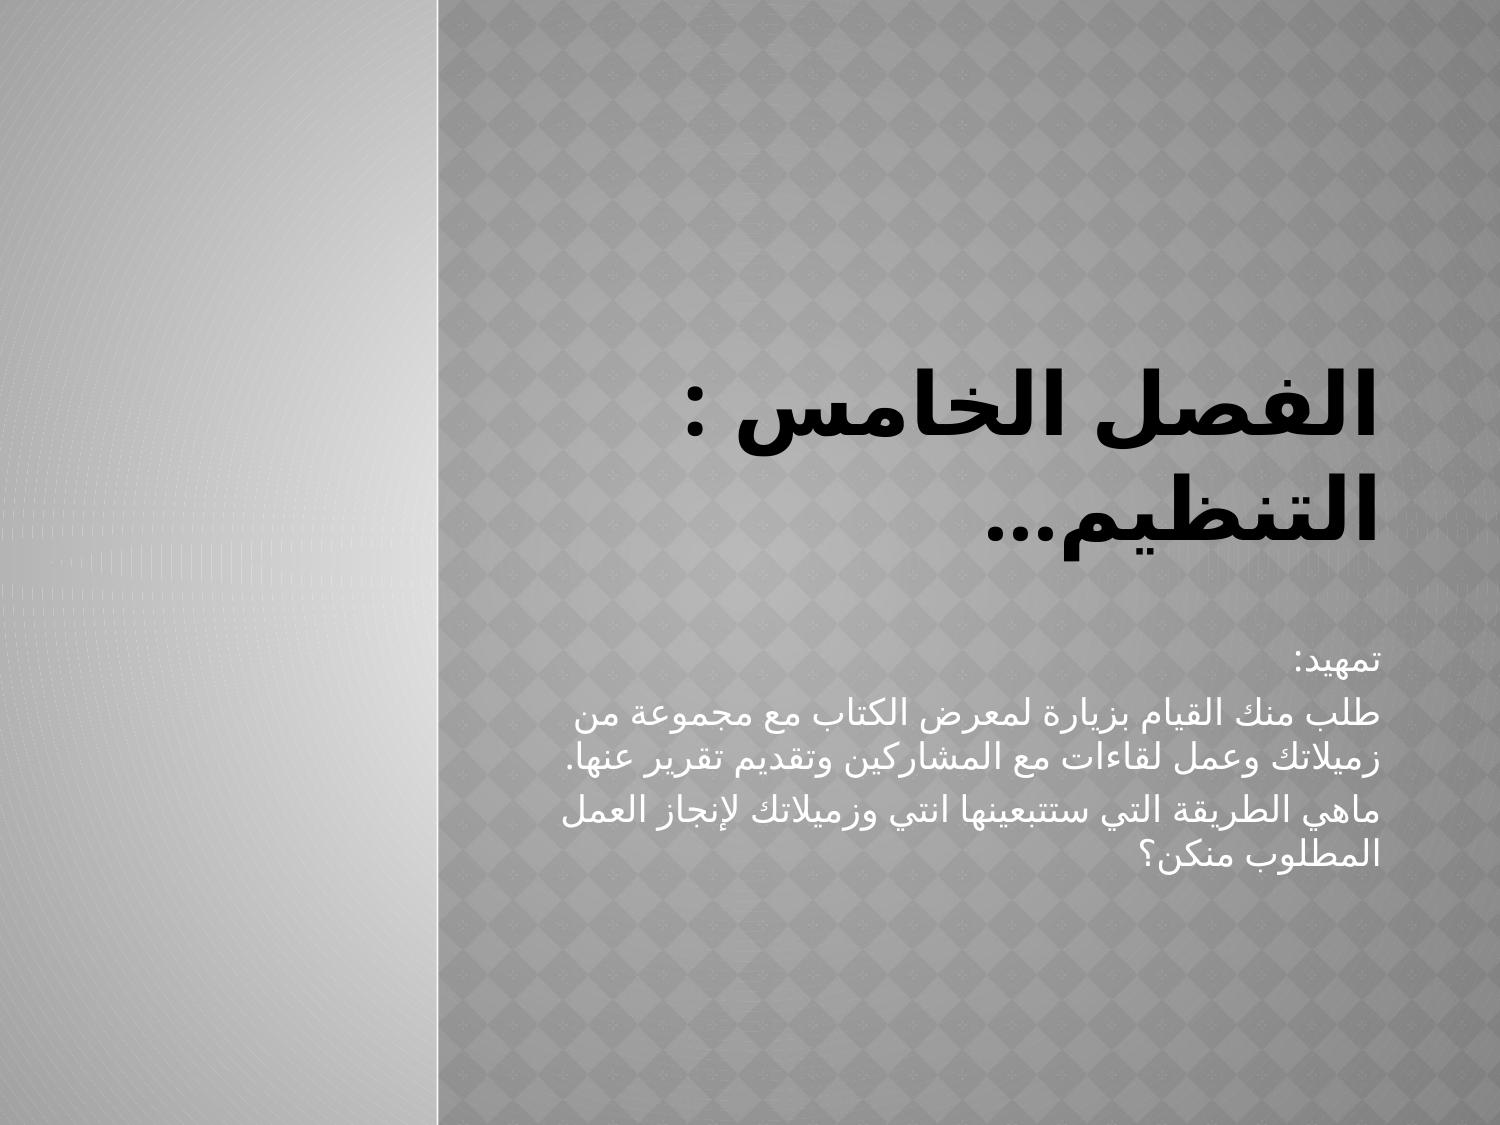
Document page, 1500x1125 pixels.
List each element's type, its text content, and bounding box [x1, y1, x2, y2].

subtitle تمهيد: طلب منك القيام بزيارة لمعرض الكتاب مع مجموعة من زميلاتك وعمل لقاءات مع المشاركين وتقديم تقرير عنها. ماهي الطريقة التي ستتبعينها انتي وزميلاتك لإنجاز العمل المطلوب منكن؟ [550, 580, 1390, 913]
title الفصل الخامس : التنظيم... [552, 87, 1390, 558]
